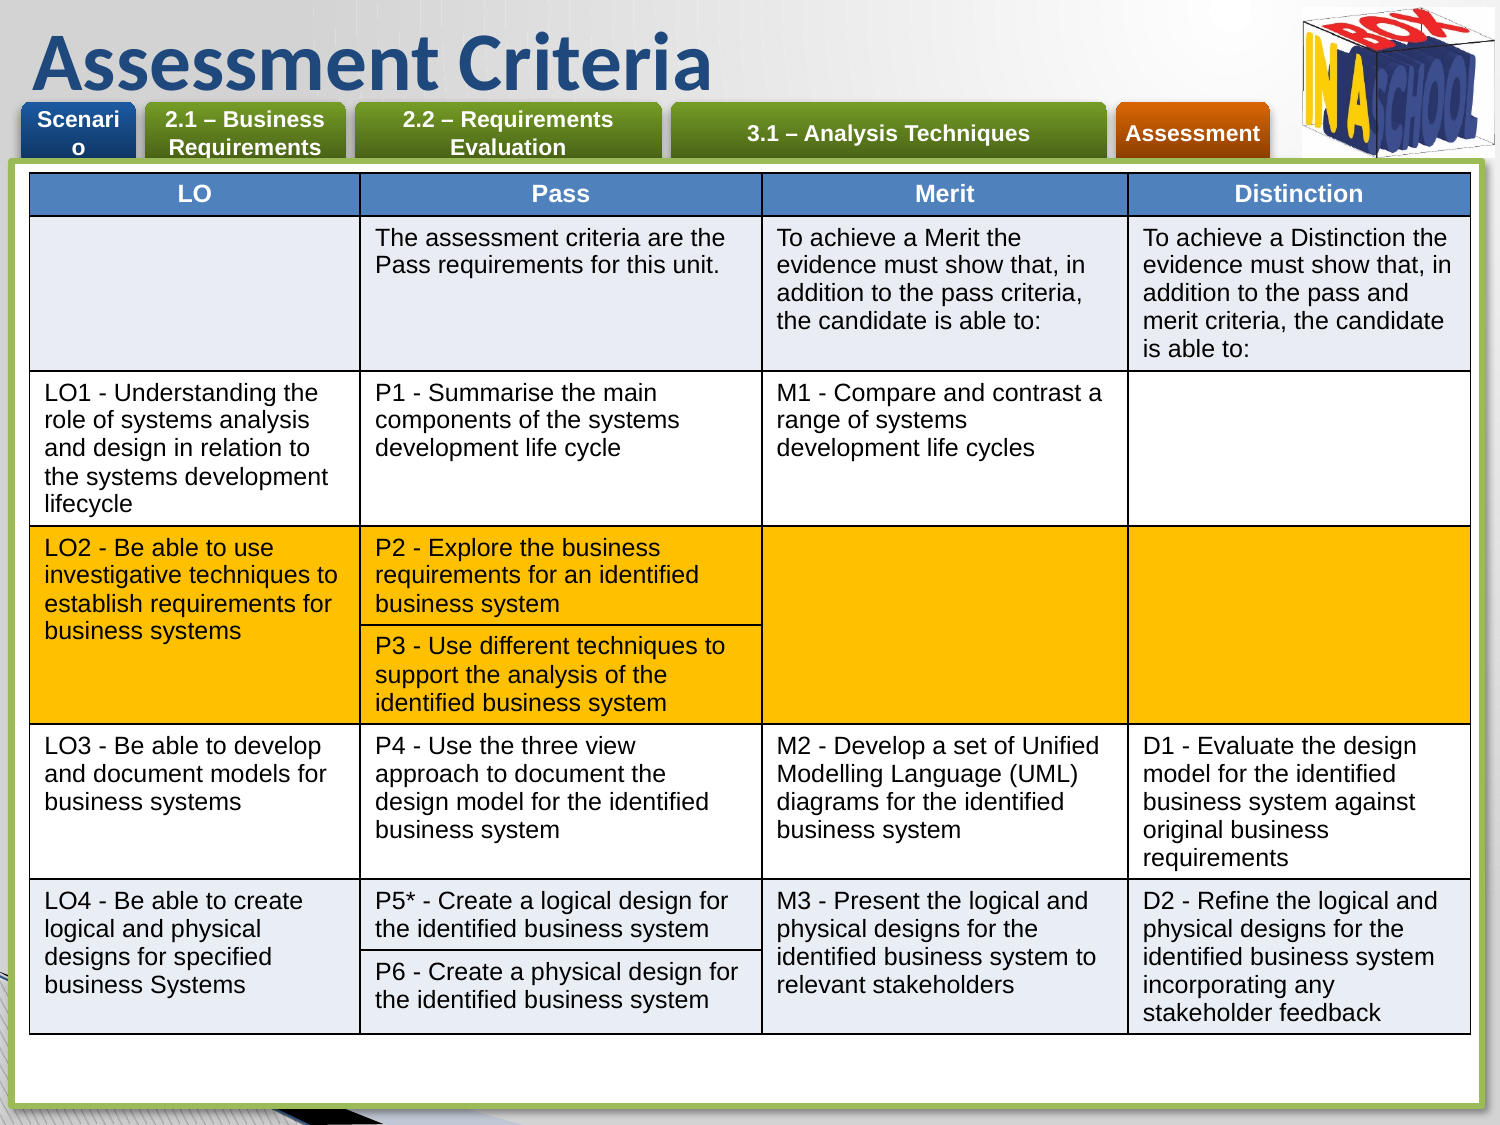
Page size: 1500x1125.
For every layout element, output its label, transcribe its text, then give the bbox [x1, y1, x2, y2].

table_cell D1 - Evaluate the design model for the identified business system against original business requirements [1129, 725, 1470, 878]
table_cell [1129, 527, 1470, 723]
table_cell LO4 - Be able to create logical and physical designs for specified business Systems [30, 880, 359, 1033]
table_cell D2 - Refine the logical and physical designs for the identified business system incorporating any stakeholder feedback [1129, 880, 1470, 1033]
table_cell M2 - Develop a set of Unified Modelling Language (UML) diagrams for the identified business system [763, 725, 1127, 878]
picture [281, 1114, 303, 1125]
table_header Pass [361, 174, 761, 215]
table_cell M1 - Compare and contrast a range of systems development life cycles [763, 372, 1127, 525]
table_cell P3 - Use different techniques to support the analysis of the identified business system [361, 626, 761, 723]
table_header Distinction [1129, 174, 1470, 215]
table_cell To achieve a Merit the evidence must show that, in addition to the pass criteria, the candidate is able to: [763, 217, 1127, 370]
picture [1302, 7, 1495, 158]
table_cell LO3 - Be able to develop and document models for business systems [30, 725, 359, 878]
table_cell LO1 - Understanding the role of systems analysis and design in relation to the systems development lifecycle [30, 372, 359, 525]
table_cell [1129, 372, 1470, 525]
table_cell P4 - Use the three view approach to document the design model for the identified business system [361, 725, 761, 878]
table_cell P5* - Create a logical design for the identified business system [361, 880, 761, 949]
table_cell [30, 217, 359, 370]
table_cell M3 - Present the logical and physical designs for the identified business system to relevant stakeholders [763, 880, 1127, 1033]
table_cell To achieve a Distinction the evidence must show that, in addition to the pass and merit criteria, the candidate is able to: [1129, 217, 1470, 370]
table_cell [763, 527, 1127, 723]
table_cell P6 - Create a physical design for the identified business system [361, 951, 761, 1033]
title Assessment Criteria [17, 0, 1282, 114]
table_header Merit [763, 174, 1127, 215]
table_header LO [30, 174, 359, 215]
table_cell LO2 - Be able to use investigative techniques to establish requirements for business systems [30, 527, 359, 723]
table_cell P2 - Explore the business requirements for an identified business system [361, 527, 761, 624]
table_cell The assessment criteria are the Pass requirements for this unit. [361, 217, 761, 370]
table_cell P1 - Summarise the main components of the systems development life cycle [361, 372, 761, 525]
